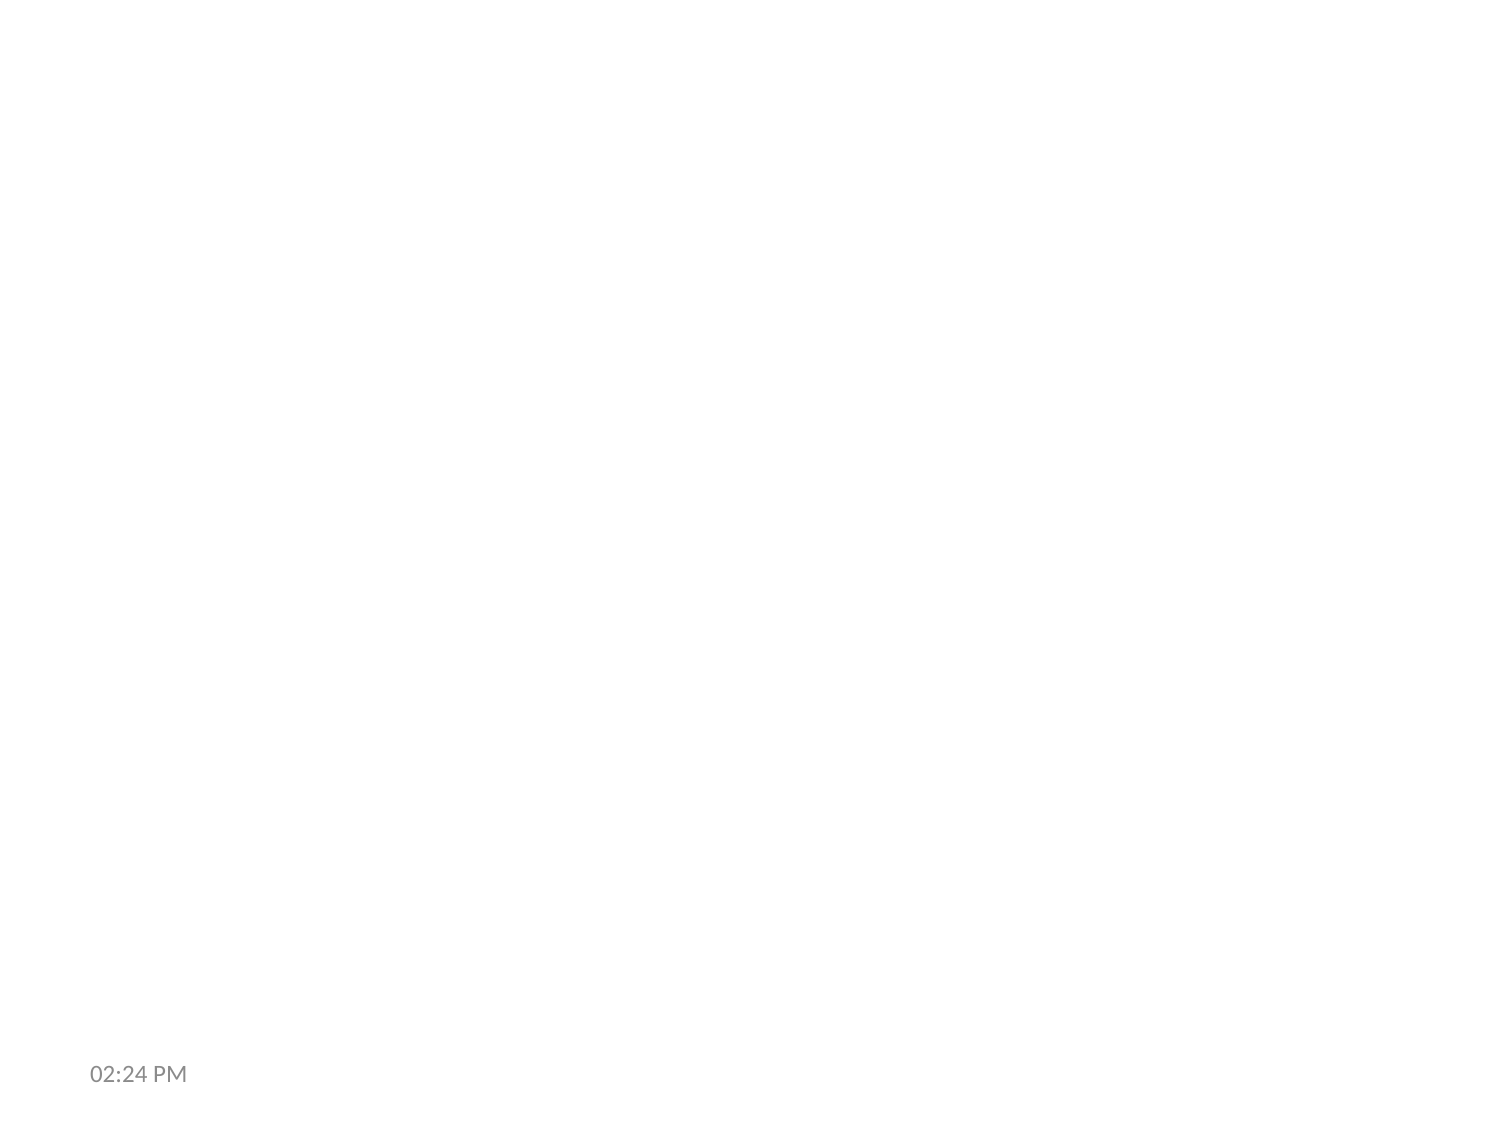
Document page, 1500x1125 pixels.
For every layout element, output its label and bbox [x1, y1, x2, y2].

slide_number [75, 1042, 425, 1103]
